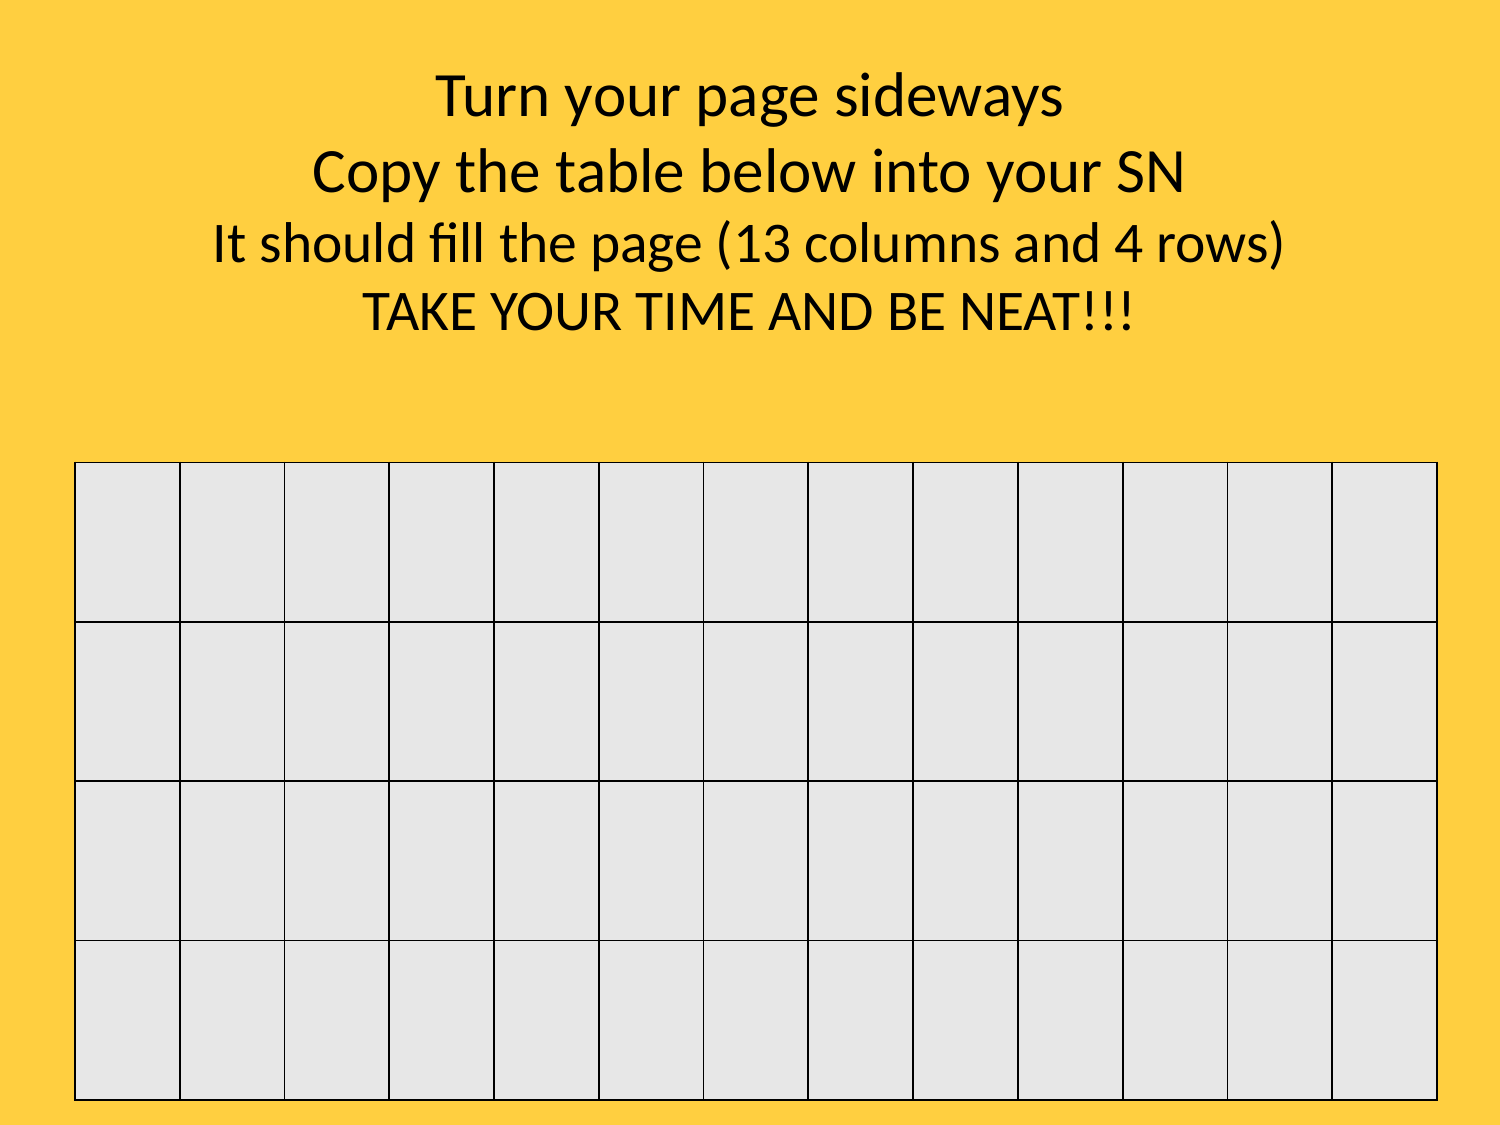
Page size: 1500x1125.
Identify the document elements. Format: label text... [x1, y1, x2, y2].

table_header [285, 463, 388, 621]
table_cell [914, 941, 1017, 1099]
table_cell [390, 782, 493, 940]
table_cell [600, 941, 703, 1099]
table_cell [390, 941, 493, 1099]
table_cell [704, 782, 807, 940]
table_header [600, 463, 703, 621]
table_cell [495, 782, 598, 940]
table_cell [1124, 623, 1227, 780]
table_header [809, 463, 912, 621]
table_cell [1019, 782, 1122, 940]
table_cell [390, 623, 493, 780]
table_header [495, 463, 598, 621]
table_cell [809, 782, 912, 940]
table_header [1019, 463, 1122, 621]
table_cell [1019, 941, 1122, 1099]
table_header [390, 463, 493, 621]
table_cell [809, 941, 912, 1099]
table_cell [285, 941, 388, 1099]
table_cell [1228, 623, 1331, 780]
table_cell [1019, 623, 1122, 780]
table_cell [76, 782, 179, 940]
table_header [704, 463, 807, 621]
table_cell [704, 623, 807, 780]
table_cell [1124, 941, 1227, 1099]
table_cell [600, 623, 703, 780]
table_header [1333, 463, 1436, 621]
table_cell [181, 941, 284, 1099]
table_cell [809, 623, 912, 780]
table_cell [600, 782, 703, 940]
title Turn your page sideways Copy the table below into your SN It should fill the page (13 columns and 4 rows) TAKE YOUR TIME AND BE NEAT!!! [0, 45, 1500, 350]
table_header [914, 463, 1017, 621]
table_cell [1333, 623, 1436, 780]
table_cell [495, 941, 598, 1099]
table_cell [914, 623, 1017, 780]
table_cell [76, 941, 179, 1099]
table_cell [1228, 782, 1331, 940]
table_cell [285, 623, 388, 780]
table_cell [1228, 941, 1331, 1099]
table_cell [181, 623, 284, 780]
table_cell [1333, 941, 1436, 1099]
table_cell [1333, 782, 1436, 940]
table_header [181, 463, 284, 621]
table_header [1124, 463, 1227, 621]
table_cell [704, 941, 807, 1099]
table_cell [495, 623, 598, 780]
table_cell [914, 782, 1017, 940]
table_header [76, 463, 179, 621]
table_cell [181, 782, 284, 940]
table_header [1228, 463, 1331, 621]
table_cell [285, 782, 388, 940]
table_cell [76, 623, 179, 780]
table_cell [1124, 782, 1227, 940]
